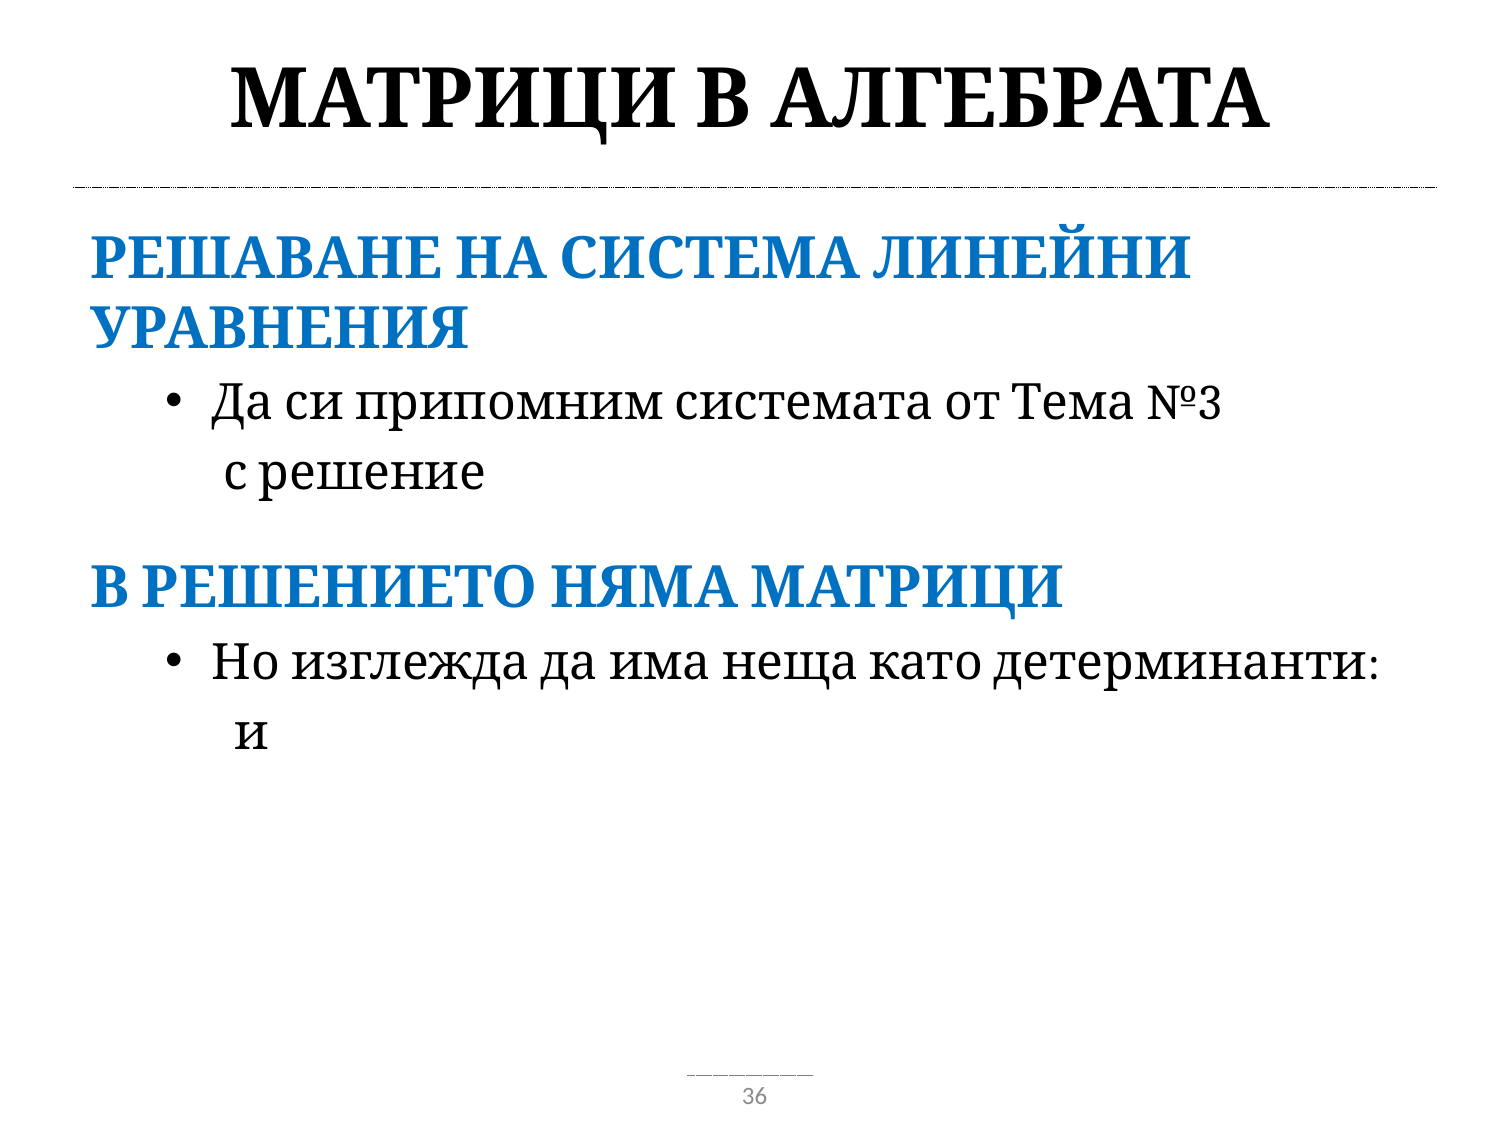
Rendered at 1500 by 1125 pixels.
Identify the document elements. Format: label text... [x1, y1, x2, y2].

title Матрици в алгебрата [0, 0, 1500, 188]
slide_number 36 [579, 1065, 930, 1125]
